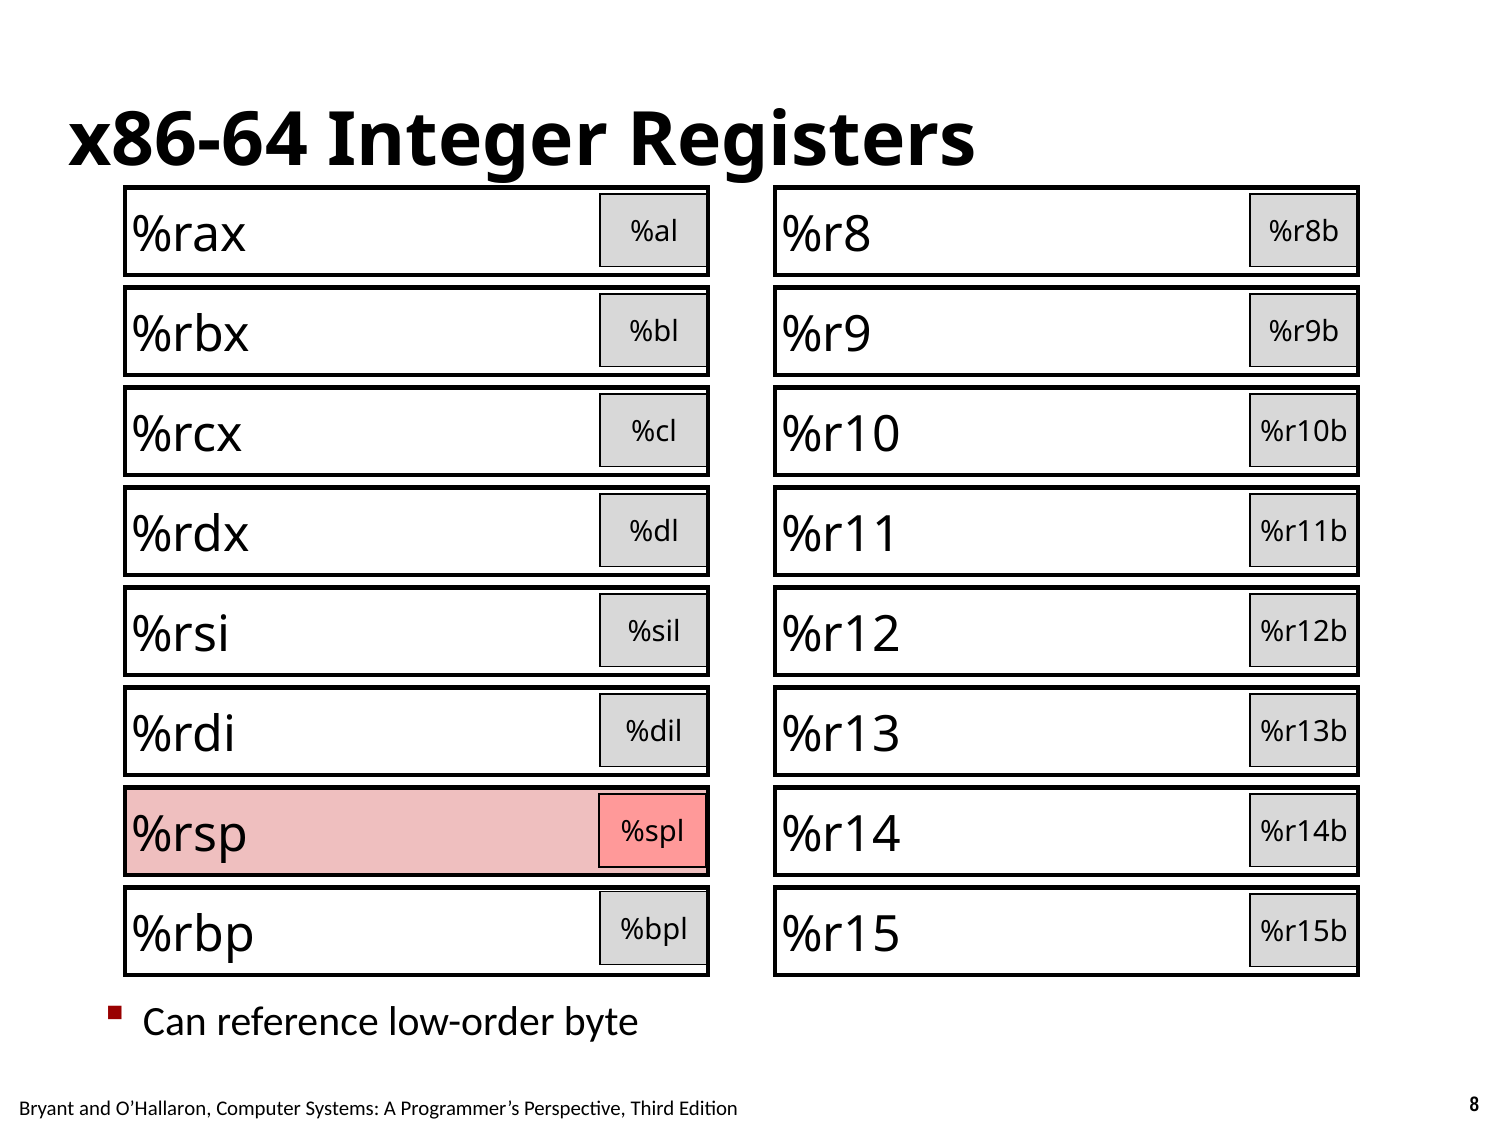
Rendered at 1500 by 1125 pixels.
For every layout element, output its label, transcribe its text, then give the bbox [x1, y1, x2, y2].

list Can reference low-order byte [51, 987, 1255, 1125]
text_box %rbp [124, 887, 709, 975]
text_box %rdx [124, 487, 709, 575]
text_box %rsi [124, 587, 709, 675]
text_box %rsp [124, 787, 709, 875]
text_box %rdi [124, 687, 709, 775]
text_box %r12 [774, 587, 1359, 675]
text_box %rcx [124, 387, 709, 475]
text_box %spl [598, 793, 707, 867]
text_box %rbx [124, 287, 709, 375]
text_box %r10 [774, 387, 1359, 475]
text_box %rax [124, 187, 709, 275]
text_box %r9 [774, 287, 1359, 375]
text_box %r13 [774, 687, 1359, 775]
text_box %r11 [774, 487, 1359, 575]
text_box %r15 [774, 887, 1359, 975]
title x86-64 Integer Registers [62, 41, 1438, 230]
text_box %r14 [774, 787, 1359, 875]
text_box %r8 [774, 187, 1359, 275]
